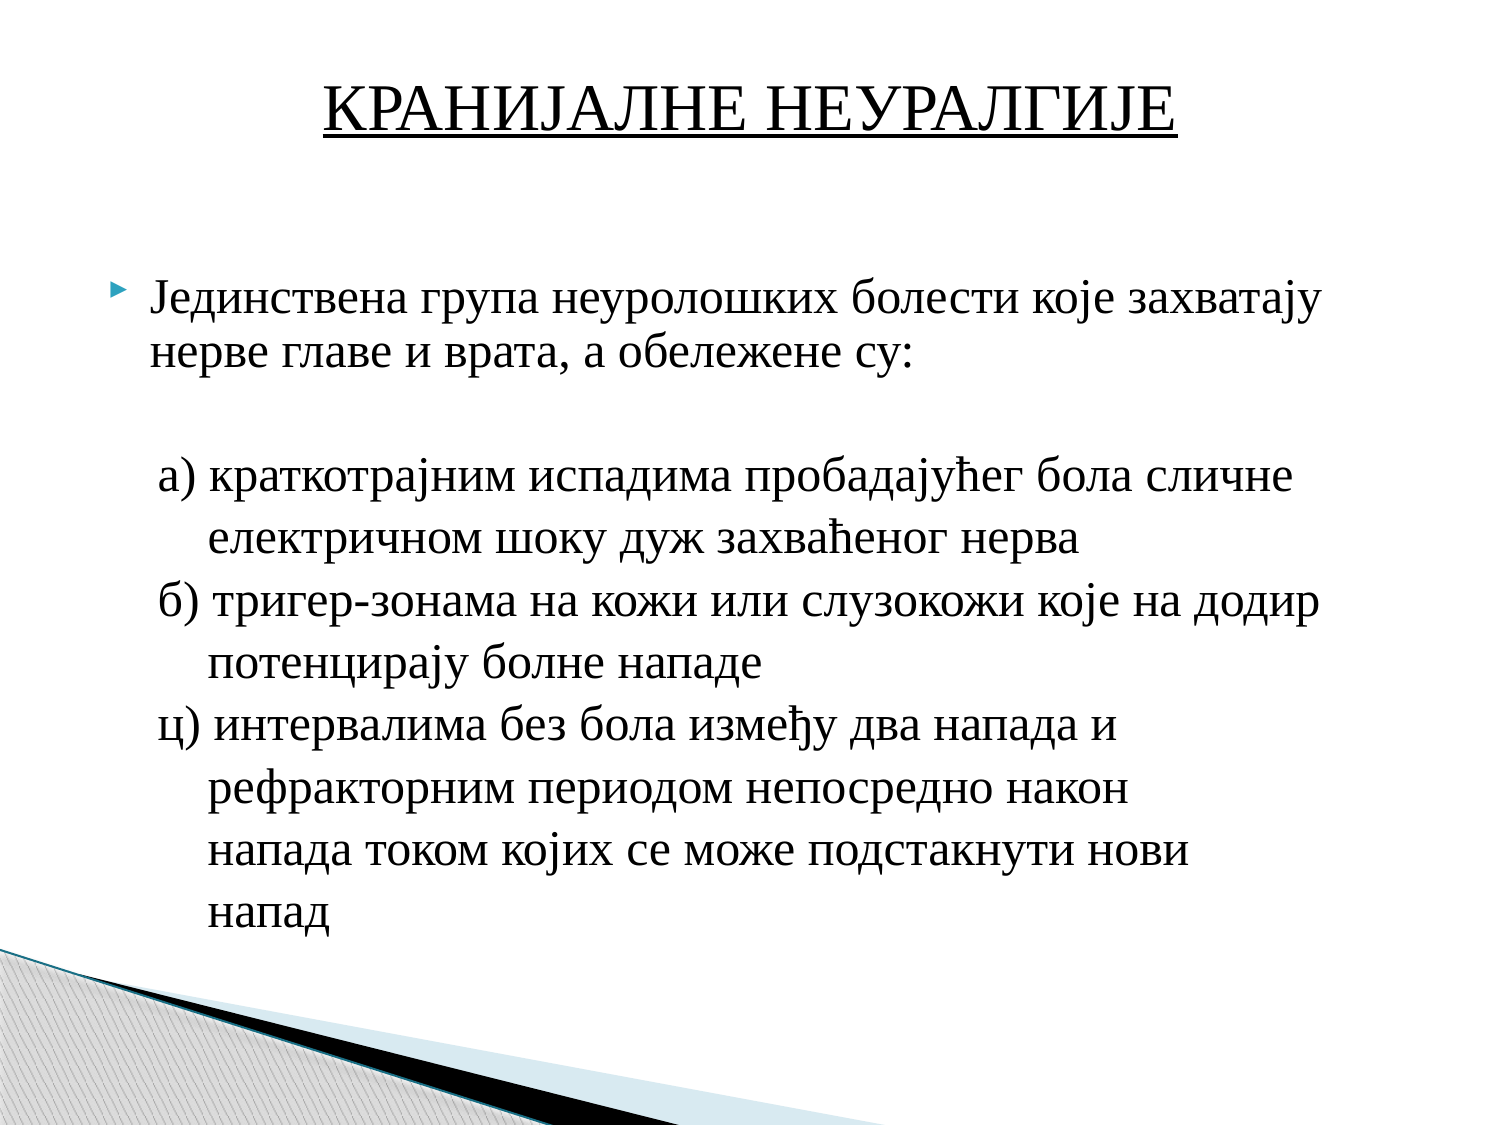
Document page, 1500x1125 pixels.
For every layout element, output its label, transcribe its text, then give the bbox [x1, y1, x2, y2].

list Јединствена група неуролошких болести које захватају нерве главе и врата, а обележене су: а) краткотрајним испадима пробадајућег бола сличне електричном шоку дуж захваћеног нерва б) тригер-зонама на кожи или слузокожи које на додир потенцирају болне нападе ц) интервалима без бола између два напада и рефракторним периодом непосредно након напада током којих се може подстакнути нови напад [75, 262, 1463, 1005]
title КРАНИЈАЛНЕ НЕУРАЛГИЈЕ [75, 45, 1425, 163]
